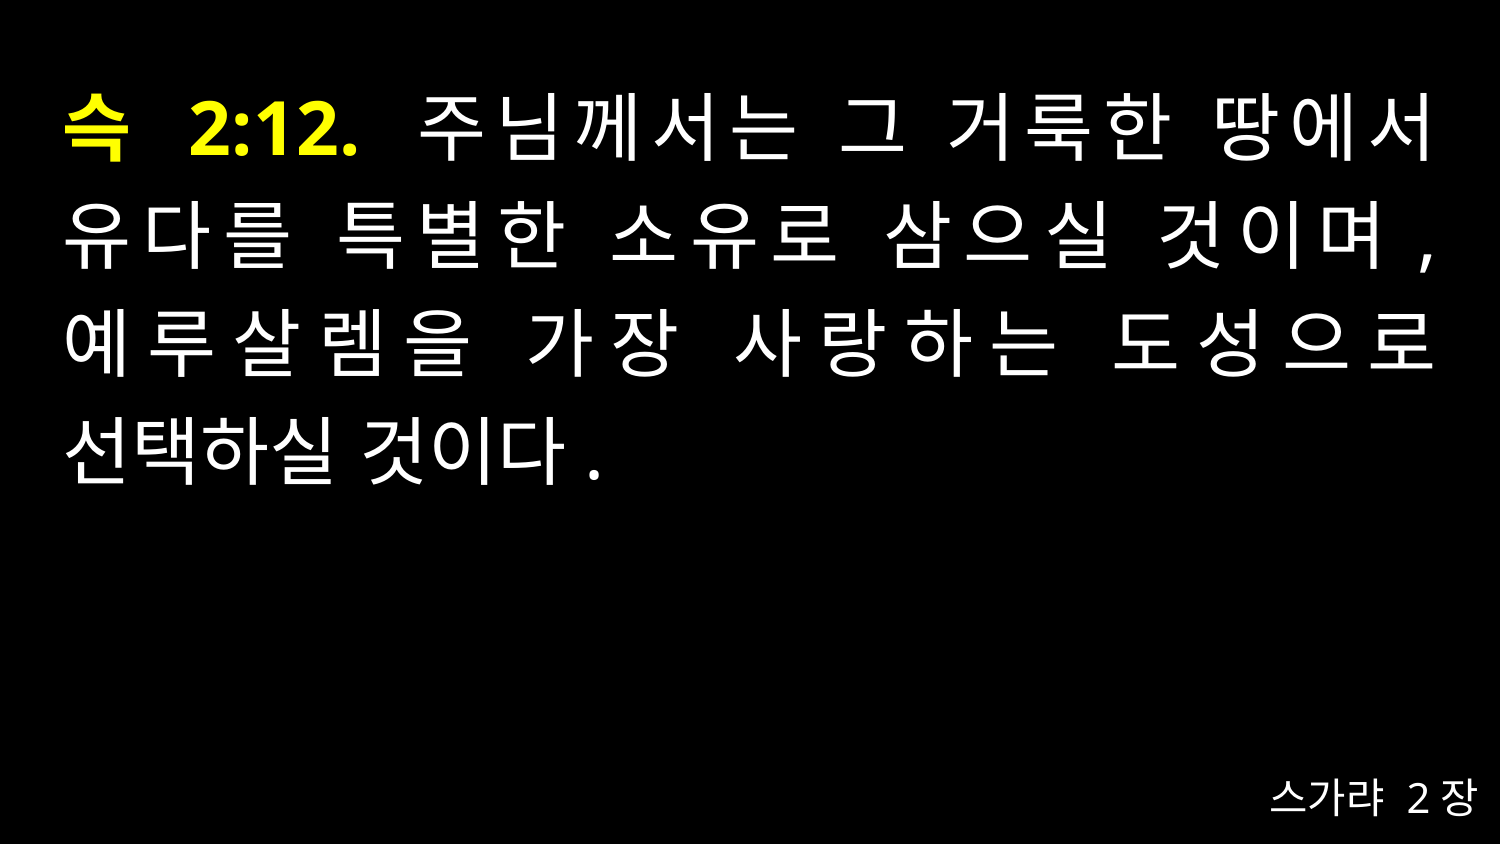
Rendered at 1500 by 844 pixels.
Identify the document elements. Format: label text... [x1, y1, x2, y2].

subtitle 스가랴 2장 [916, 770, 1500, 844]
title 슥 2:12. 주님께서는 그 거룩한 땅에서 유다를 특별한 소유로 삼으실 것이며, 예루살렘을 가장 사랑하는 도성으로 선택하실 것이다. [0, 0, 1500, 844]
